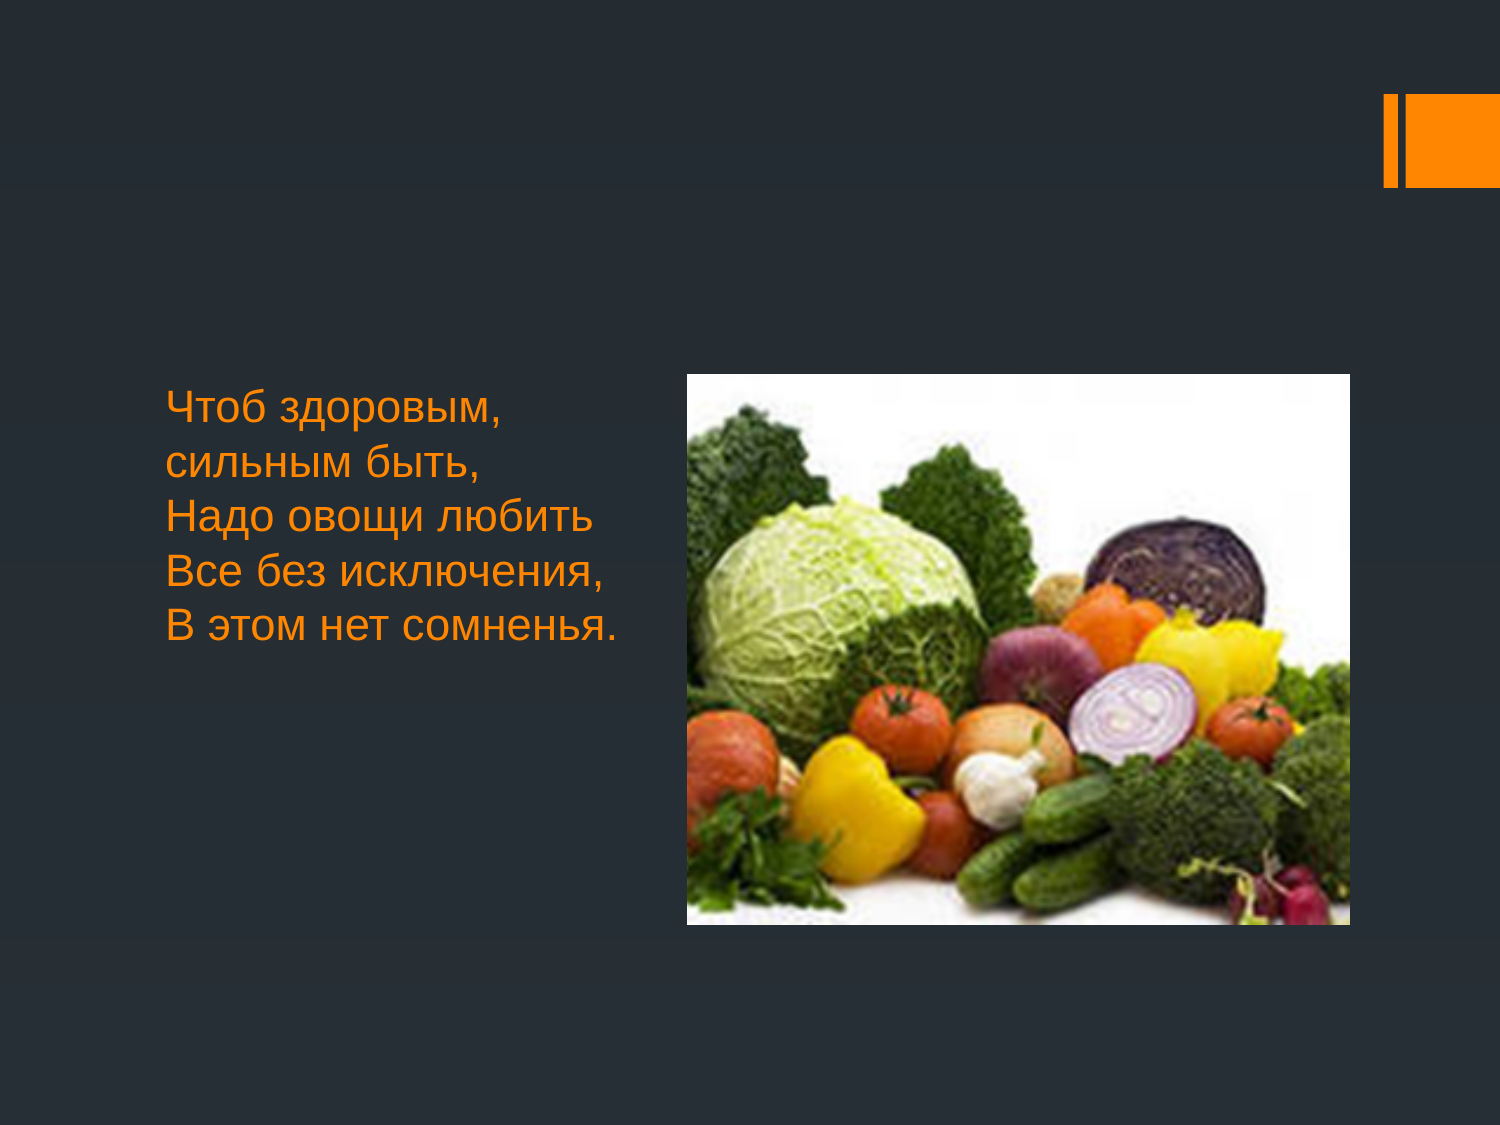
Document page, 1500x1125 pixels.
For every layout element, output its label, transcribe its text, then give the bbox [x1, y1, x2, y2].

picture [686, 374, 1351, 926]
title Чтоб здоровым, сильным быть, Надо овощи любить Все без исключения, В этом нет сомненья. [150, 299, 635, 657]
